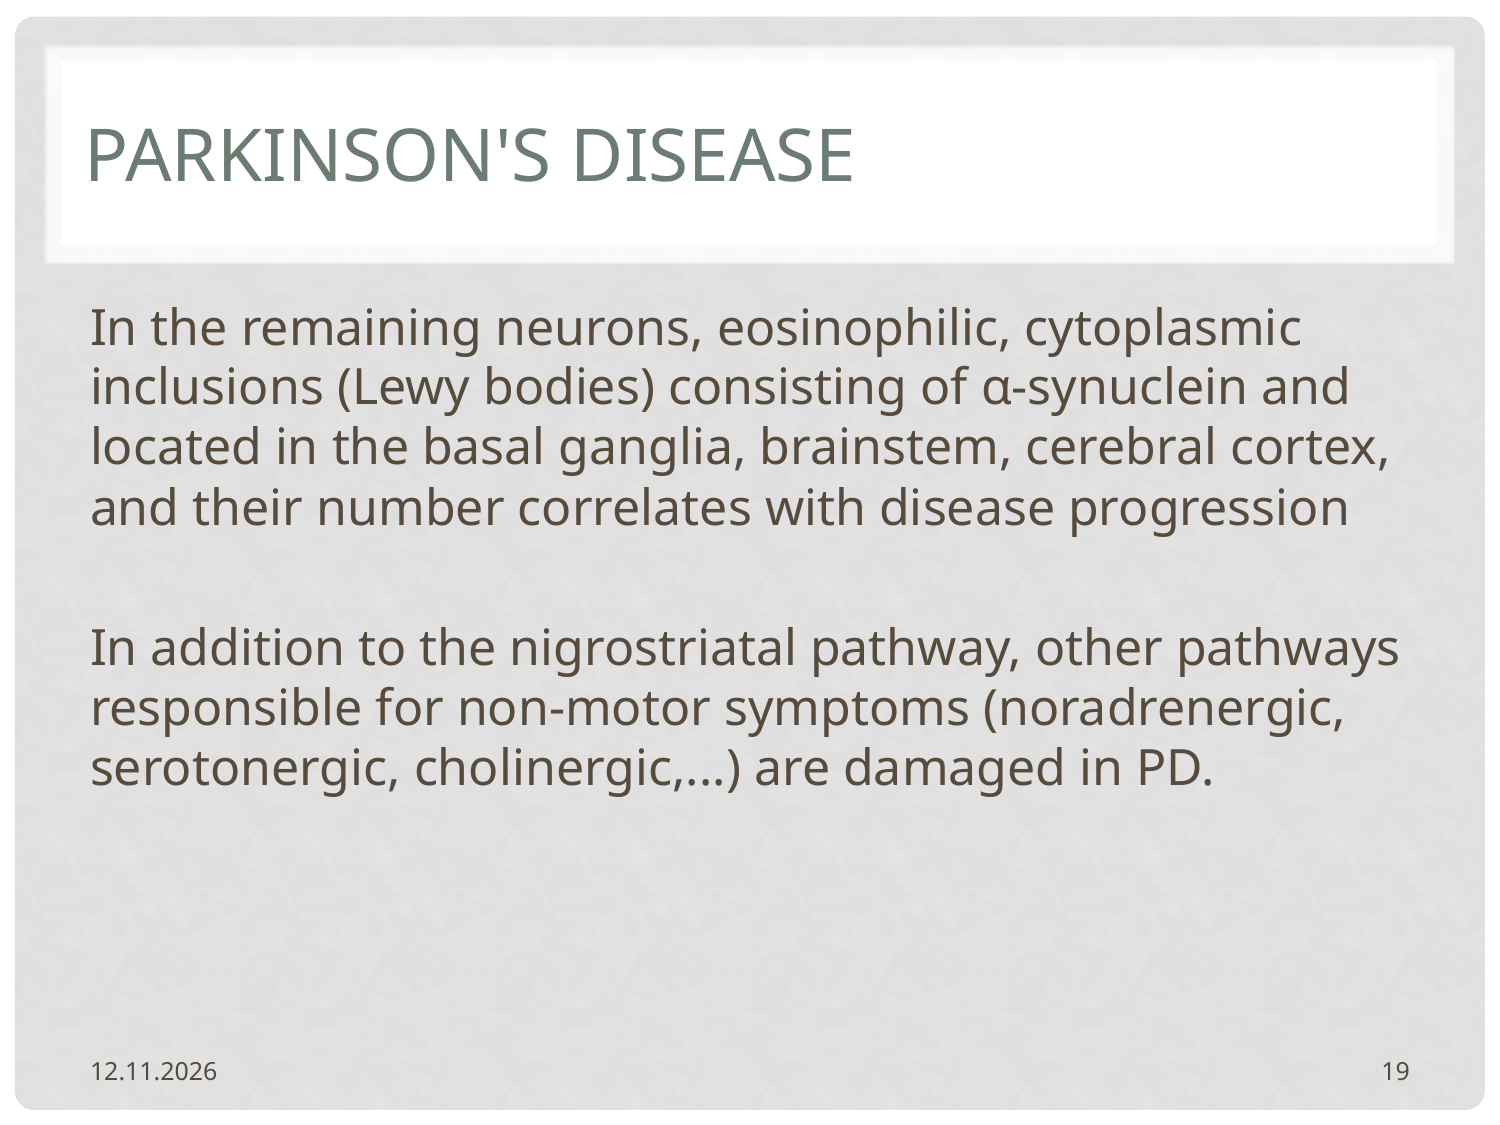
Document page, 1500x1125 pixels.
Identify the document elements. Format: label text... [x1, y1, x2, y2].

slide_number 19 [1074, 1042, 1425, 1103]
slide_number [75, 1042, 425, 1103]
title PARKINSON'S DISEASE [69, 66, 1425, 238]
list In the remaining neurons, eosinophilic, cytoplasmic inclusions (Lewy bodies) consisting of α-synuclein and located in the basal ganglia, brainstem, cerebral cortex, and their number correlates with disease progression In addition to the nigrostriatal pathway, other pathways responsible for non-motor symptoms (noradrenergic, serotonergic, cholinergic,...) are damaged in PD. [75, 287, 1425, 1005]
